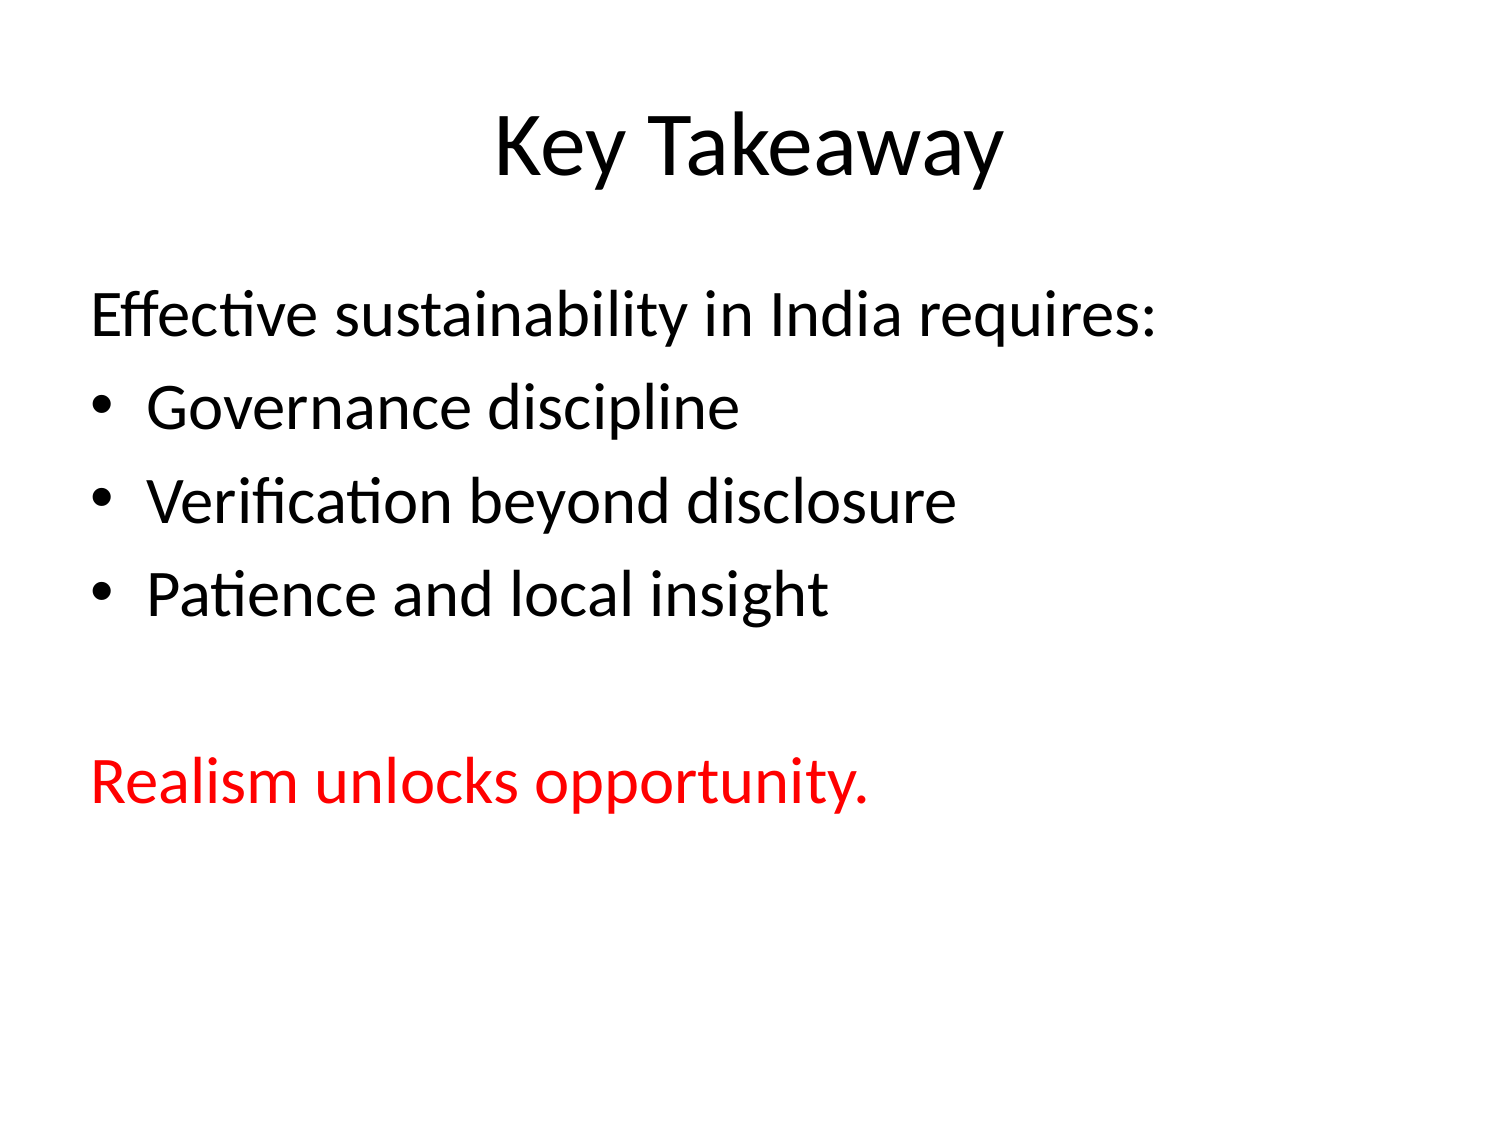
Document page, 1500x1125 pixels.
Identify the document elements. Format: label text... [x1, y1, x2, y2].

title Key Takeaway [75, 45, 1425, 233]
list Effective sustainability in India requires: Governance discipline Verification beyond disclosure Patience and local insight Realism unlocks opportunity. [75, 262, 1425, 1005]
